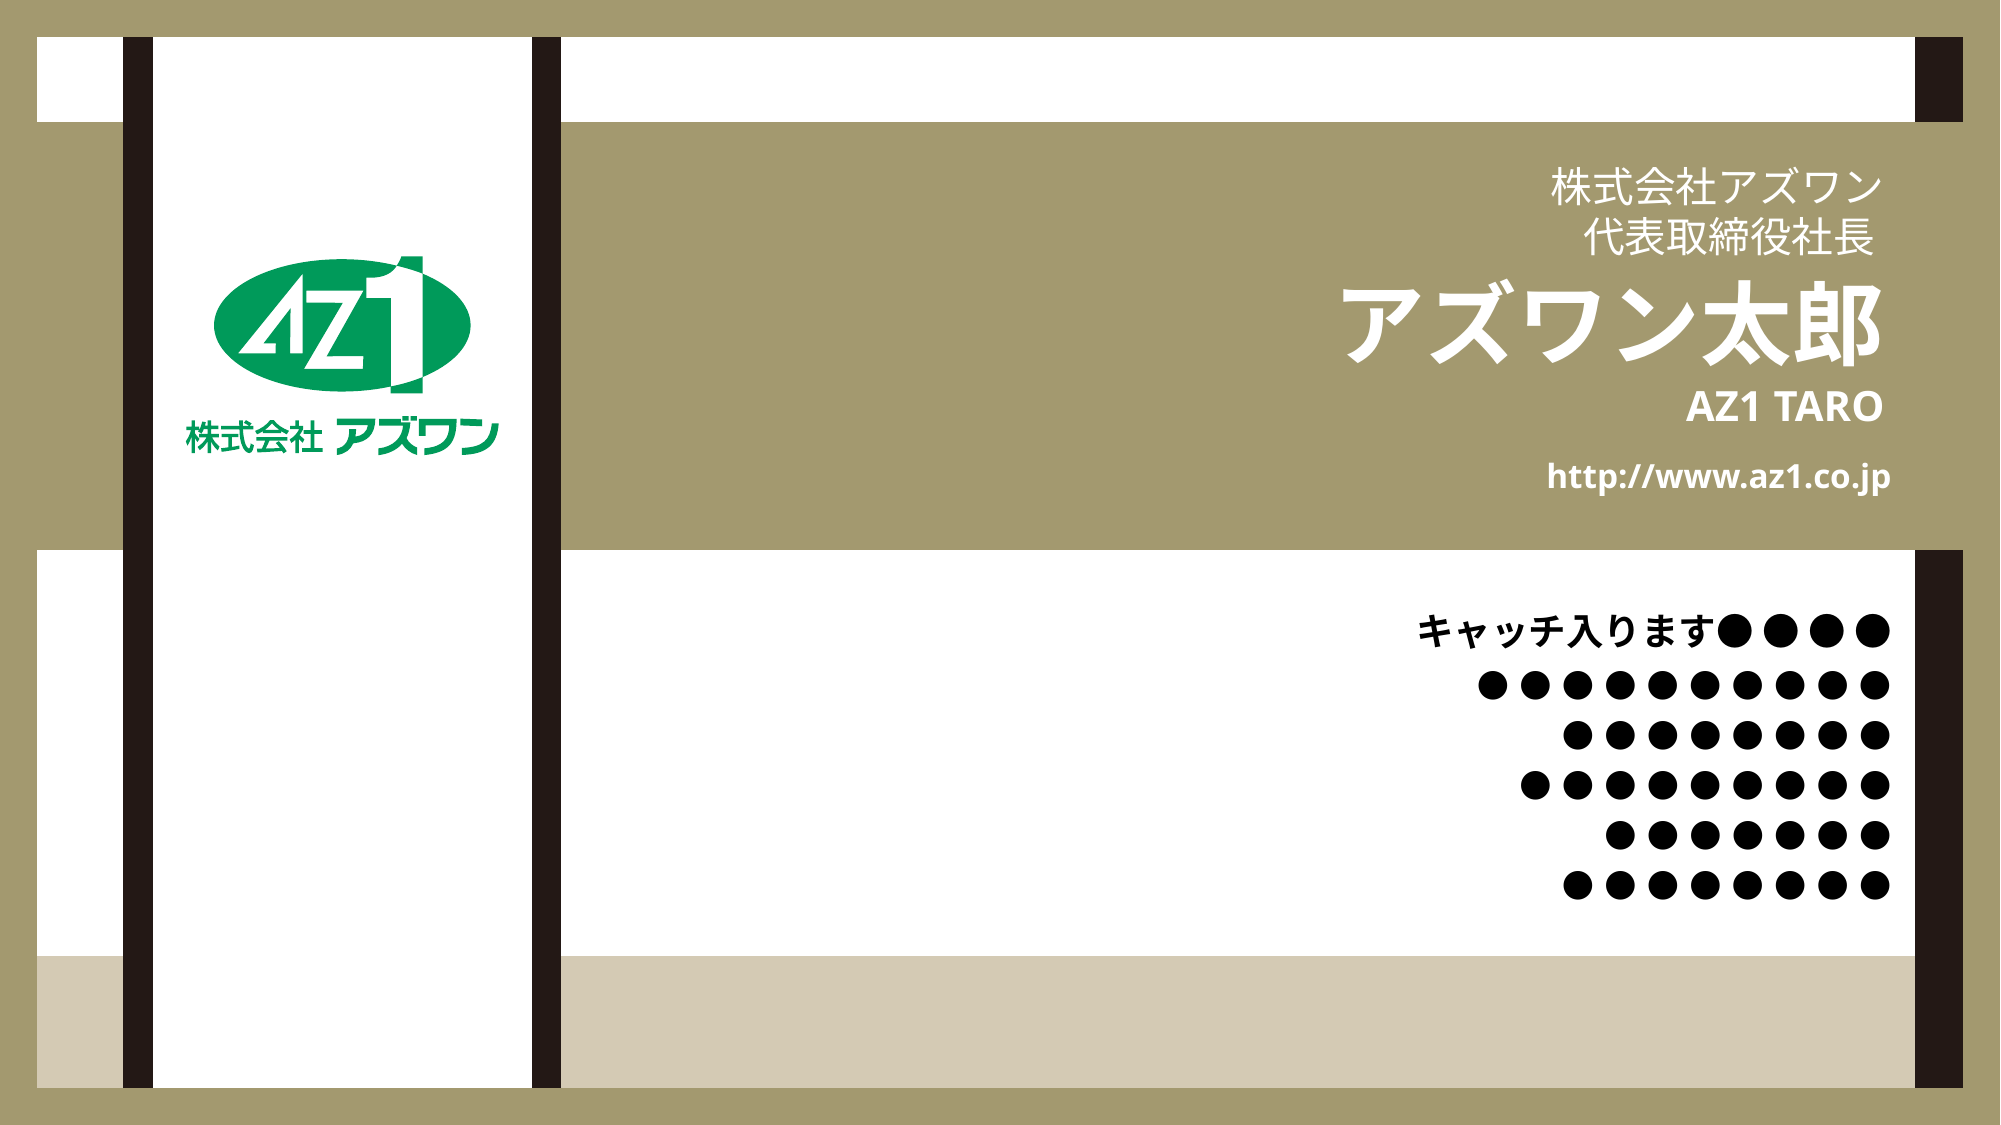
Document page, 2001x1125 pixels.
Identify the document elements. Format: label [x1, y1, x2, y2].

text_box [0, 0, 2000, 1125]
text_box [185, 256, 499, 456]
